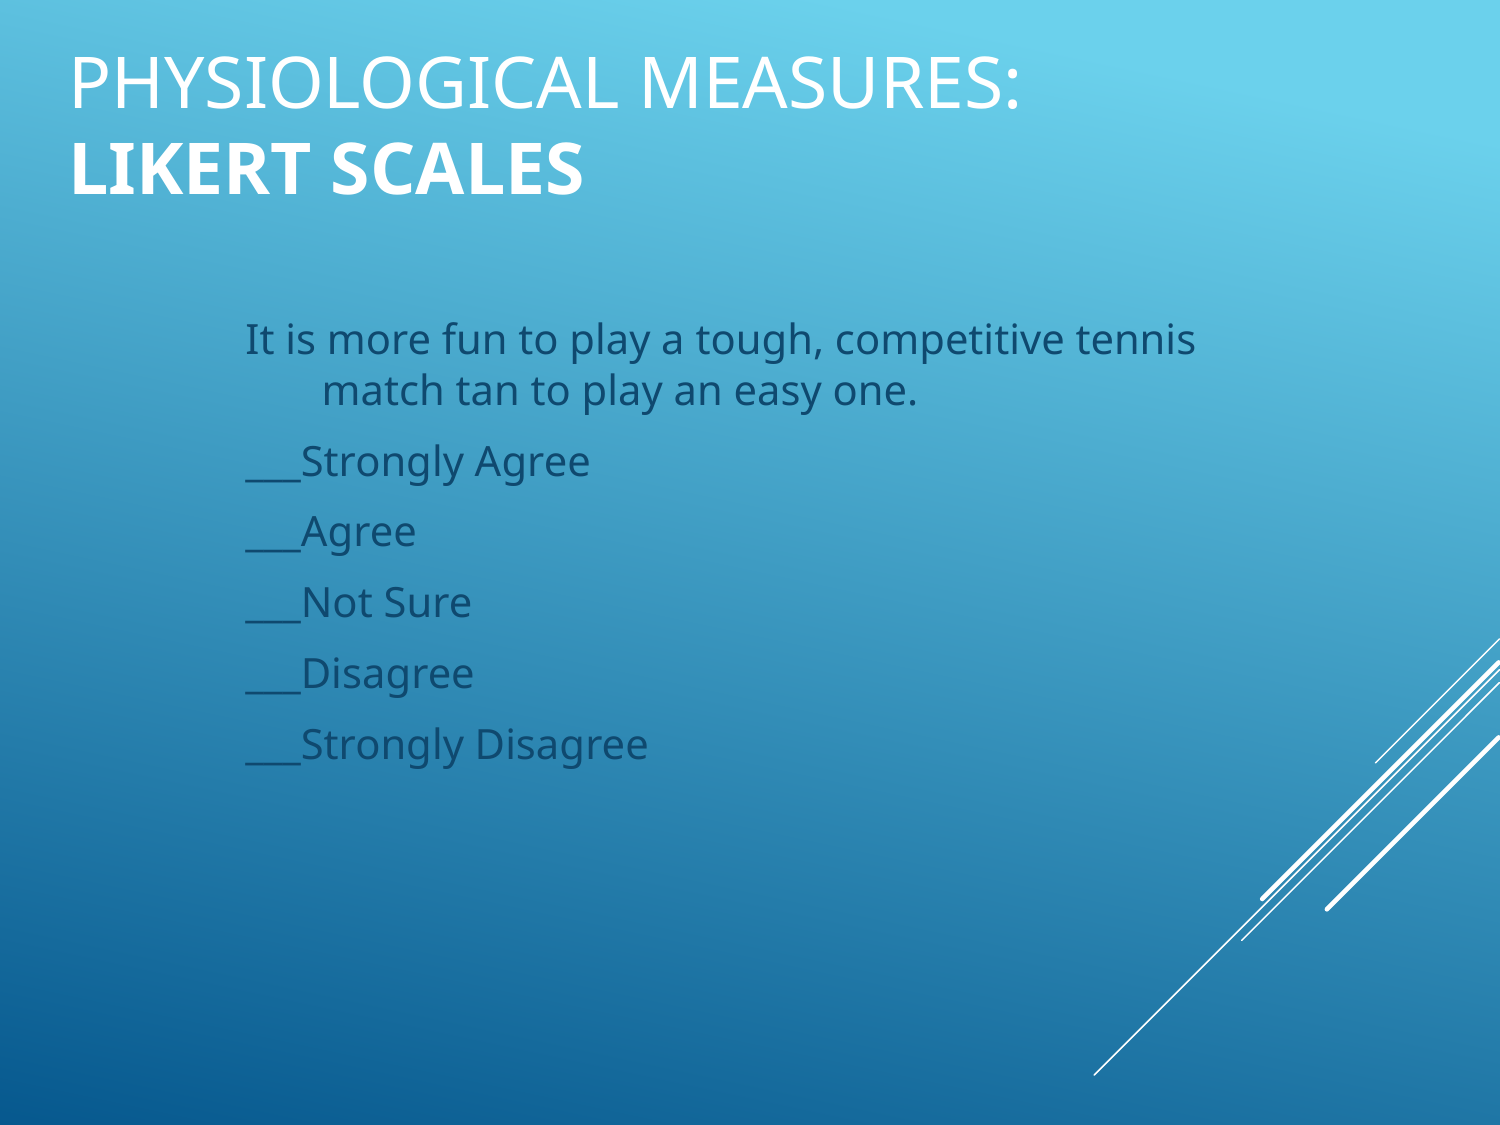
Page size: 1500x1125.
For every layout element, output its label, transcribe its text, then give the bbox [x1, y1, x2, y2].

text_box It is more fun to play a tough, competitive tennis match tan to play an easy one. ___Strongly Agree ___Agree ___Not Sure ___Disagree ___Strongly Disagree [230, 267, 1306, 886]
text_box Physiological measures: Likert Scales [53, 28, 1328, 217]
